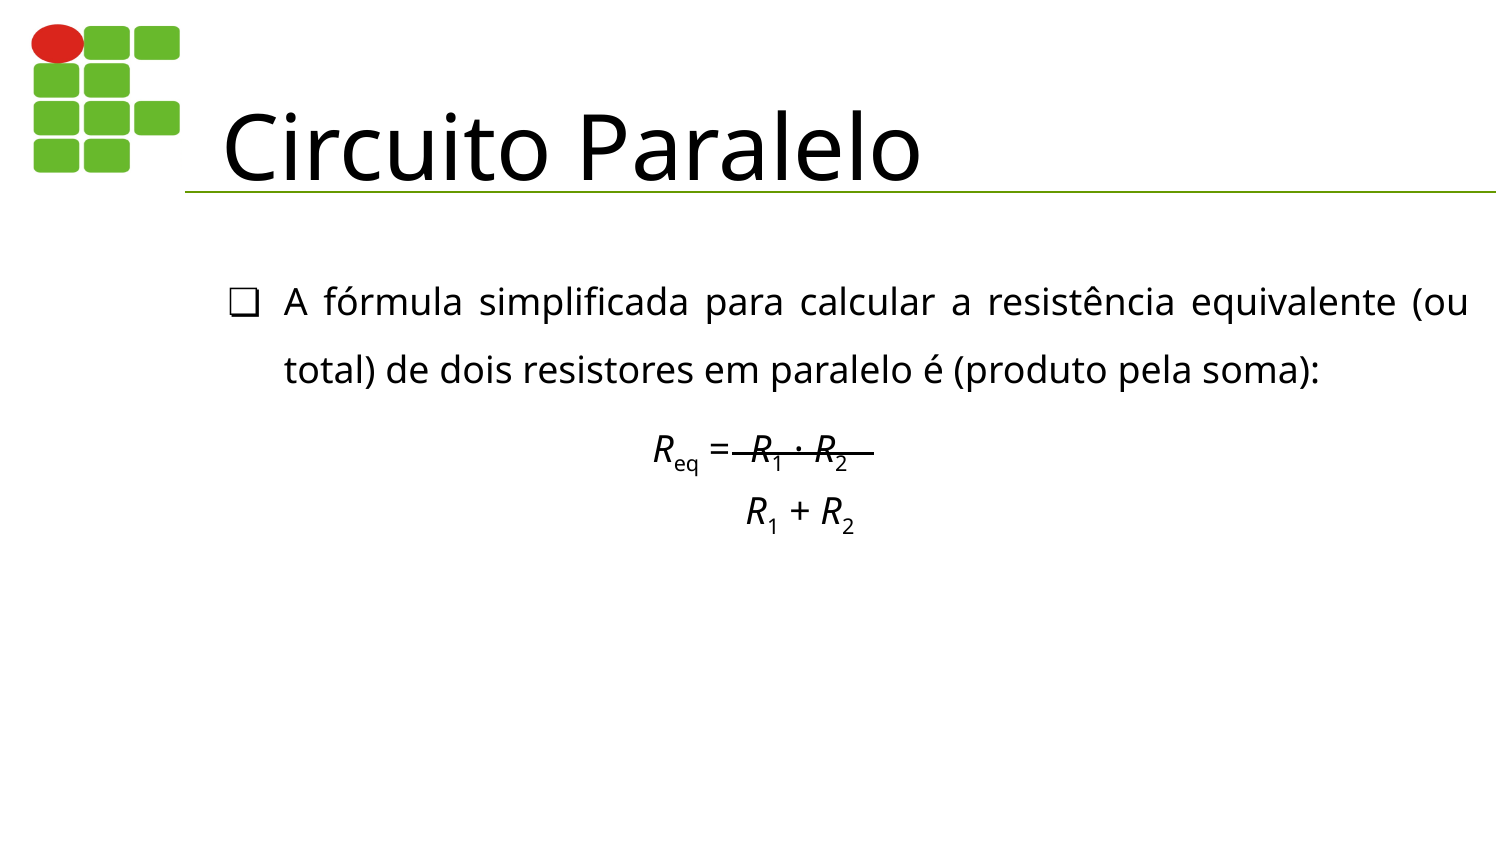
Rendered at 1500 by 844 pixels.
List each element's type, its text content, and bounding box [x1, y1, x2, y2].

list R1 + R2 [653, 454, 947, 528]
list Req = R1 · R2 [603, 391, 897, 466]
list A fórmula simplificada para calcular a resistência equivalente (ou total) de dois resistores em paralelo é (produto pela soma): [193, 248, 1486, 387]
title Circuito Paralelo [206, 26, 1468, 207]
picture [29, 23, 182, 174]
